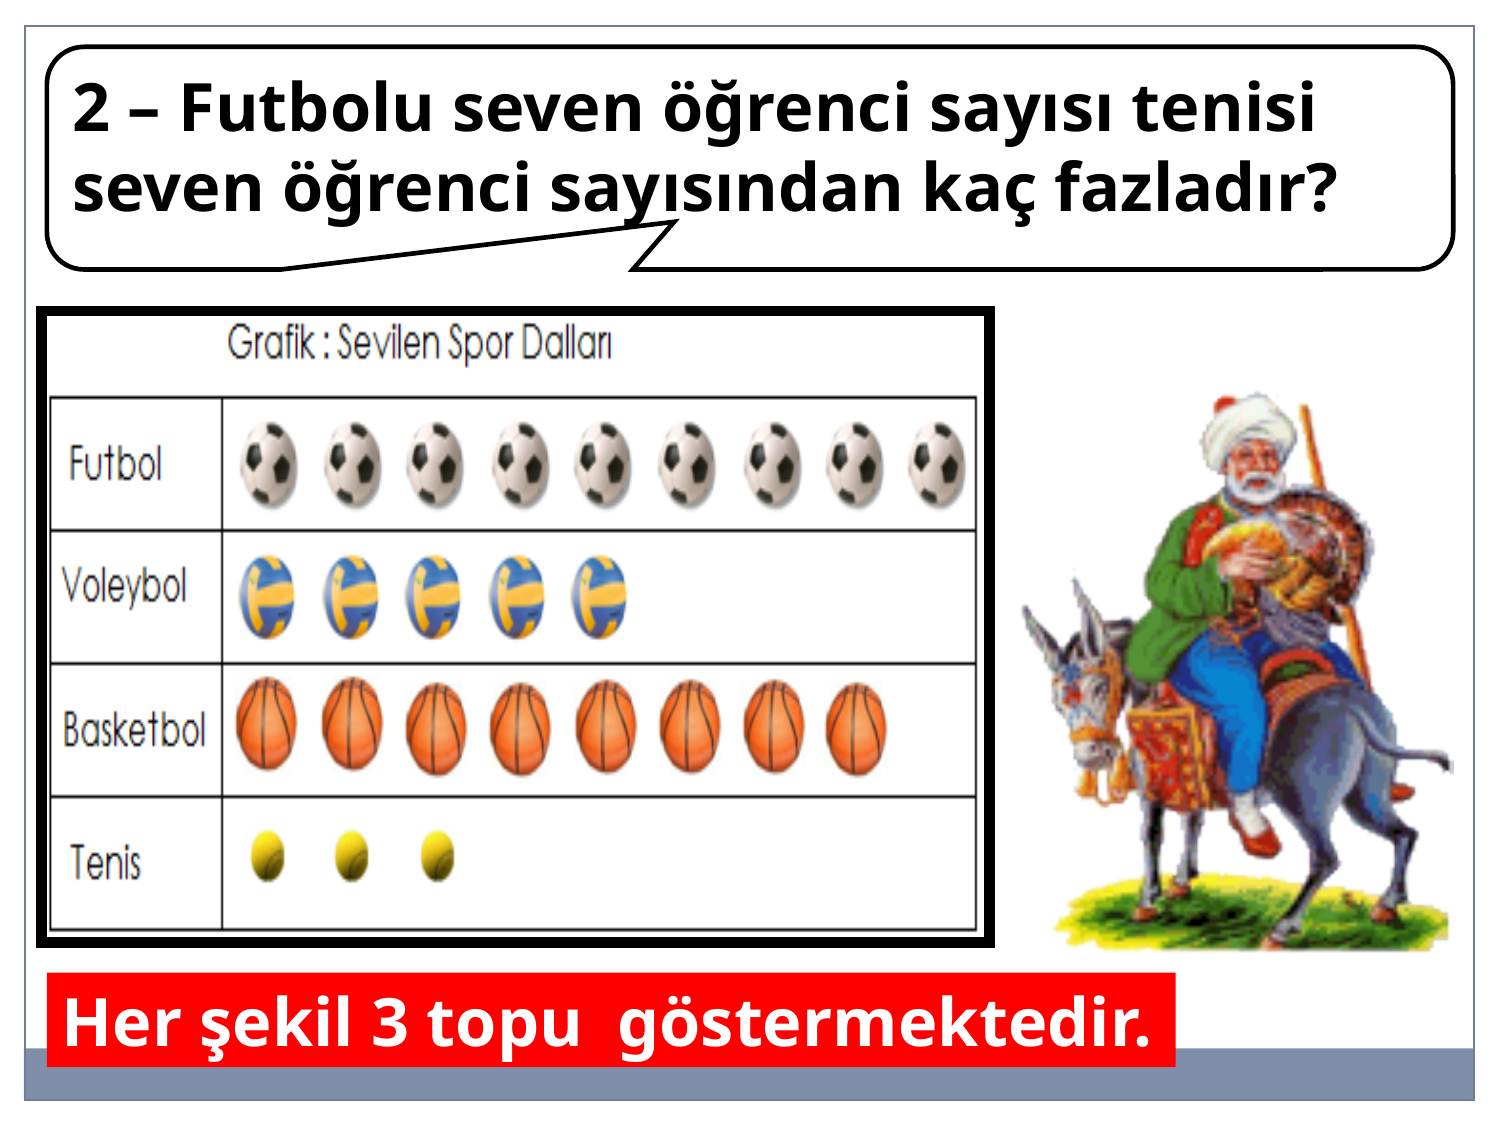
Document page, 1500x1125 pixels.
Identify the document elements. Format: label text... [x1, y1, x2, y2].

picture [1019, 351, 1454, 962]
text_box 2 – Futbolu seven öğrenci sayısı tenisi seven öğrenci sayısından kaç fazladır? [46, 46, 1454, 270]
picture [46, 316, 985, 938]
text_box Her şekil 3 topu göstermektedir. [46, 972, 1176, 1068]
